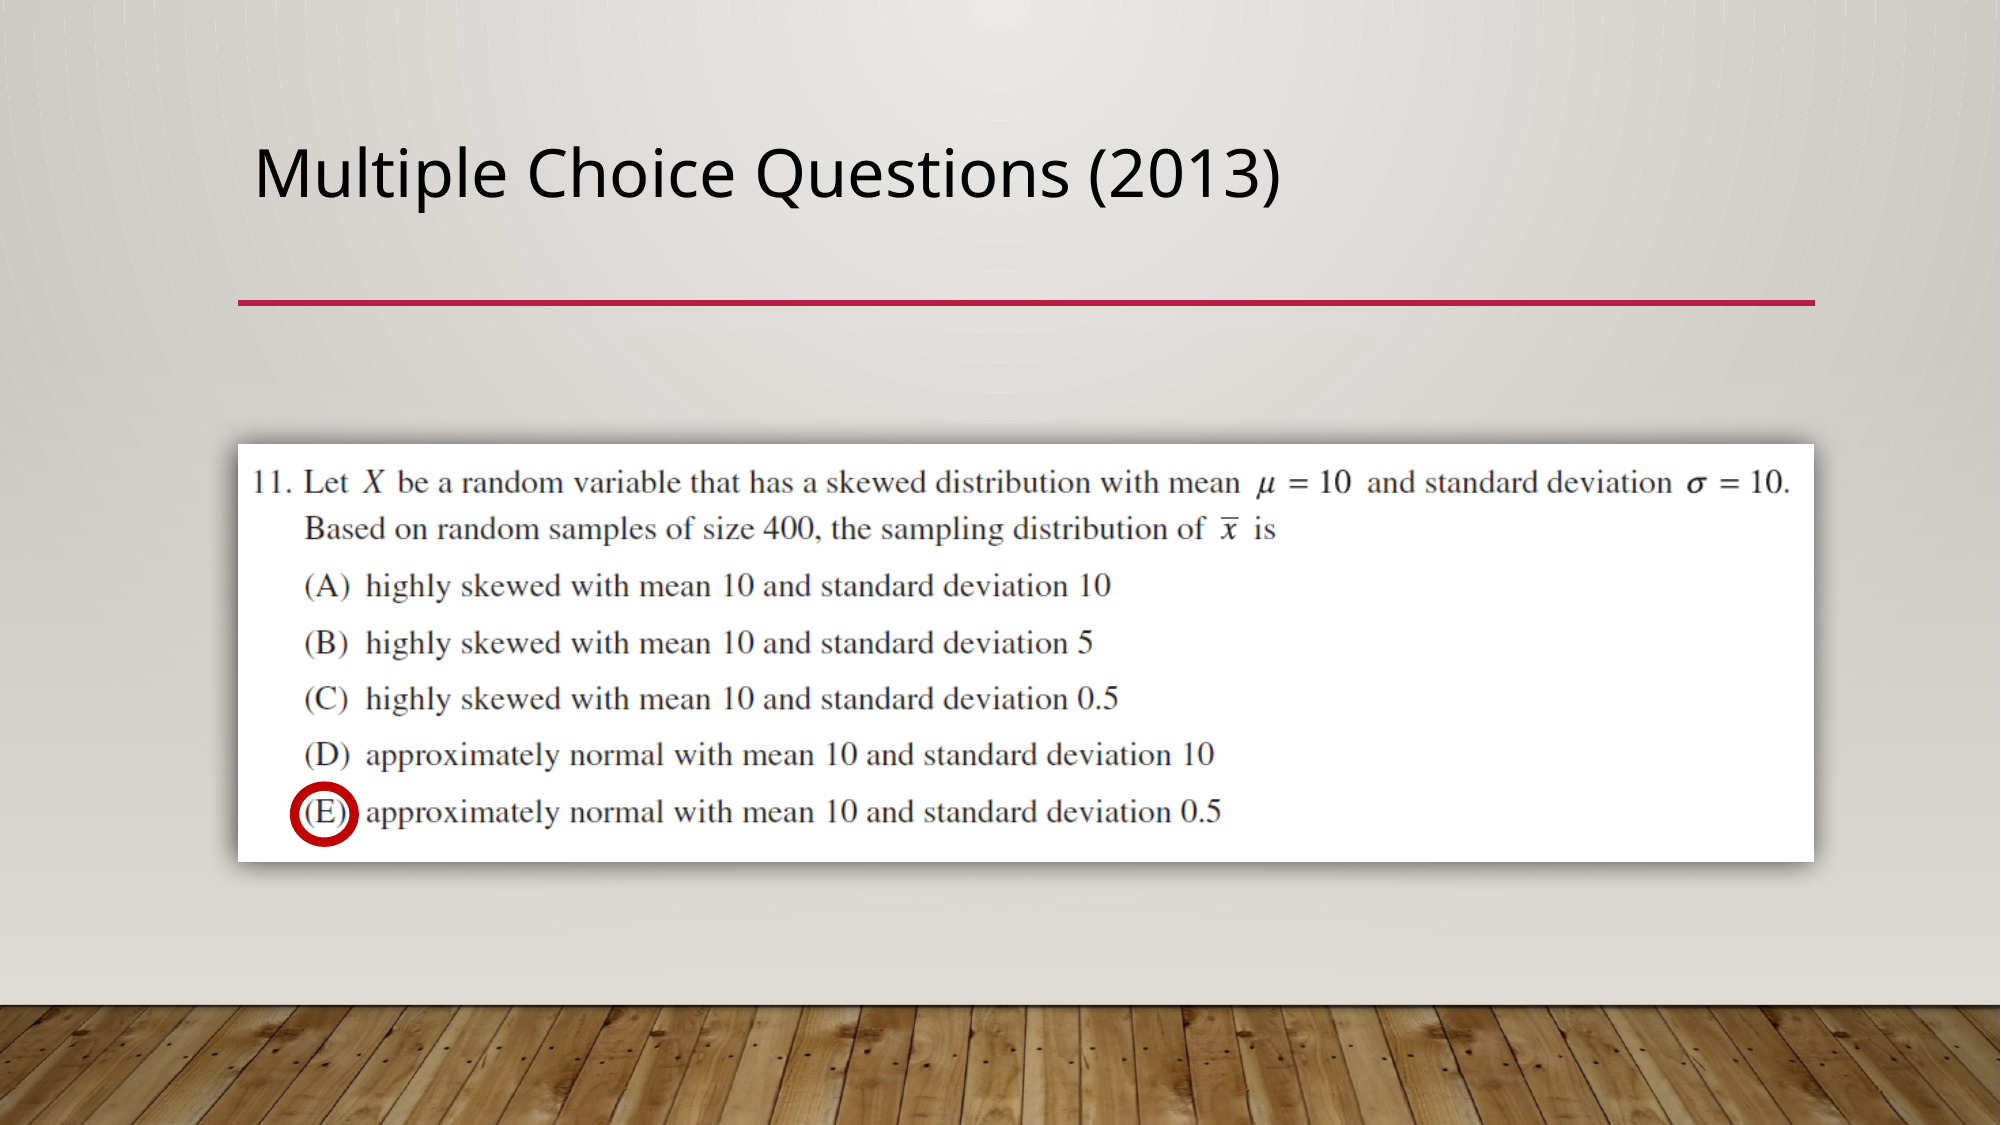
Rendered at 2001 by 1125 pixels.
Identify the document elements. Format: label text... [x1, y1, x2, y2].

picture [237, 444, 1814, 863]
picture [0, 1005, 2000, 1125]
title Multiple Choice Questions (2013) [238, 131, 1814, 305]
